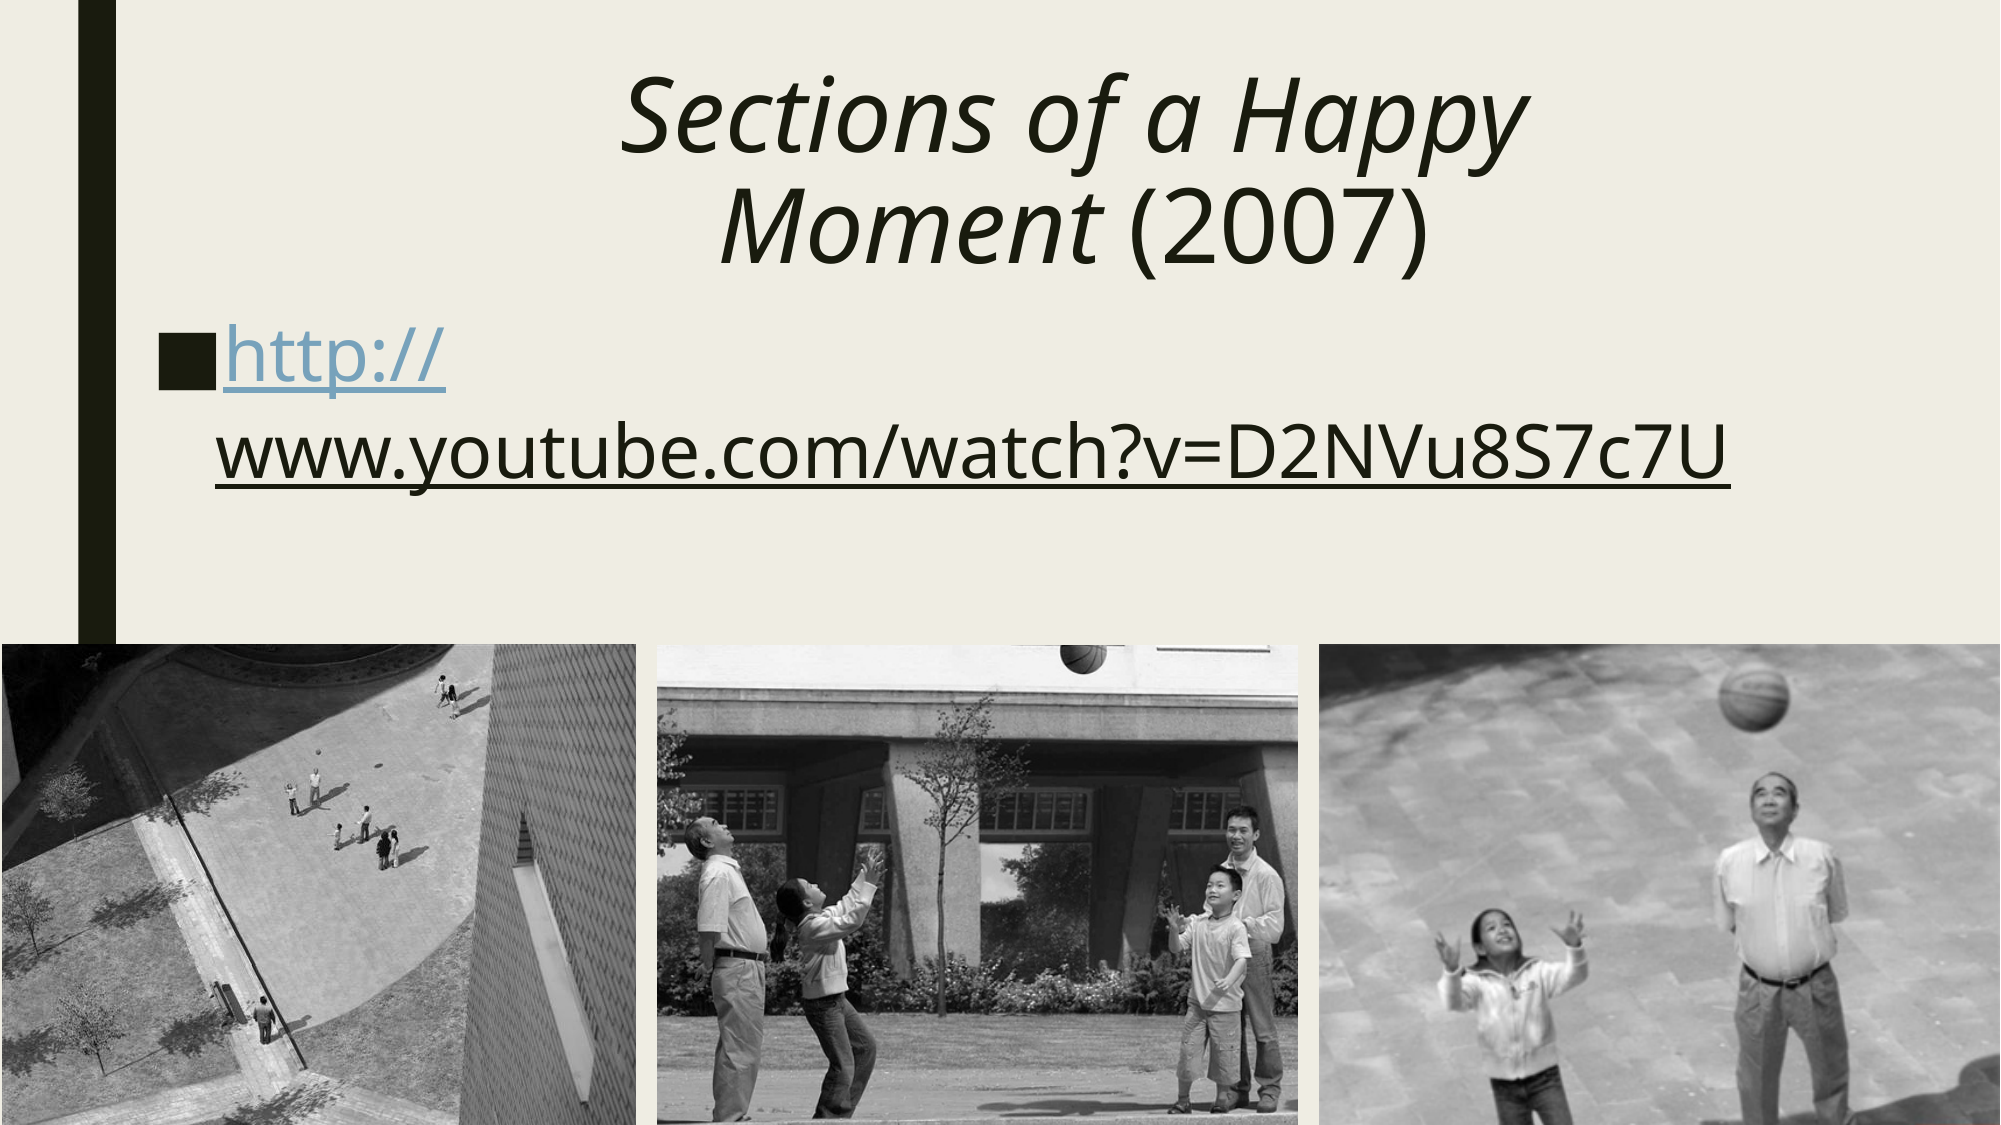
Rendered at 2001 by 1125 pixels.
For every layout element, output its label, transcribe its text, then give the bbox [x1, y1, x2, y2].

picture [657, 645, 1298, 1125]
picture [2, 644, 636, 1125]
picture [1319, 644, 2000, 1125]
title Sections of a Happy Moment (2007) [236, 55, 1912, 300]
list http://www.youtube.com/watch?v=D2NVu8S7c7U [137, 299, 1863, 397]
